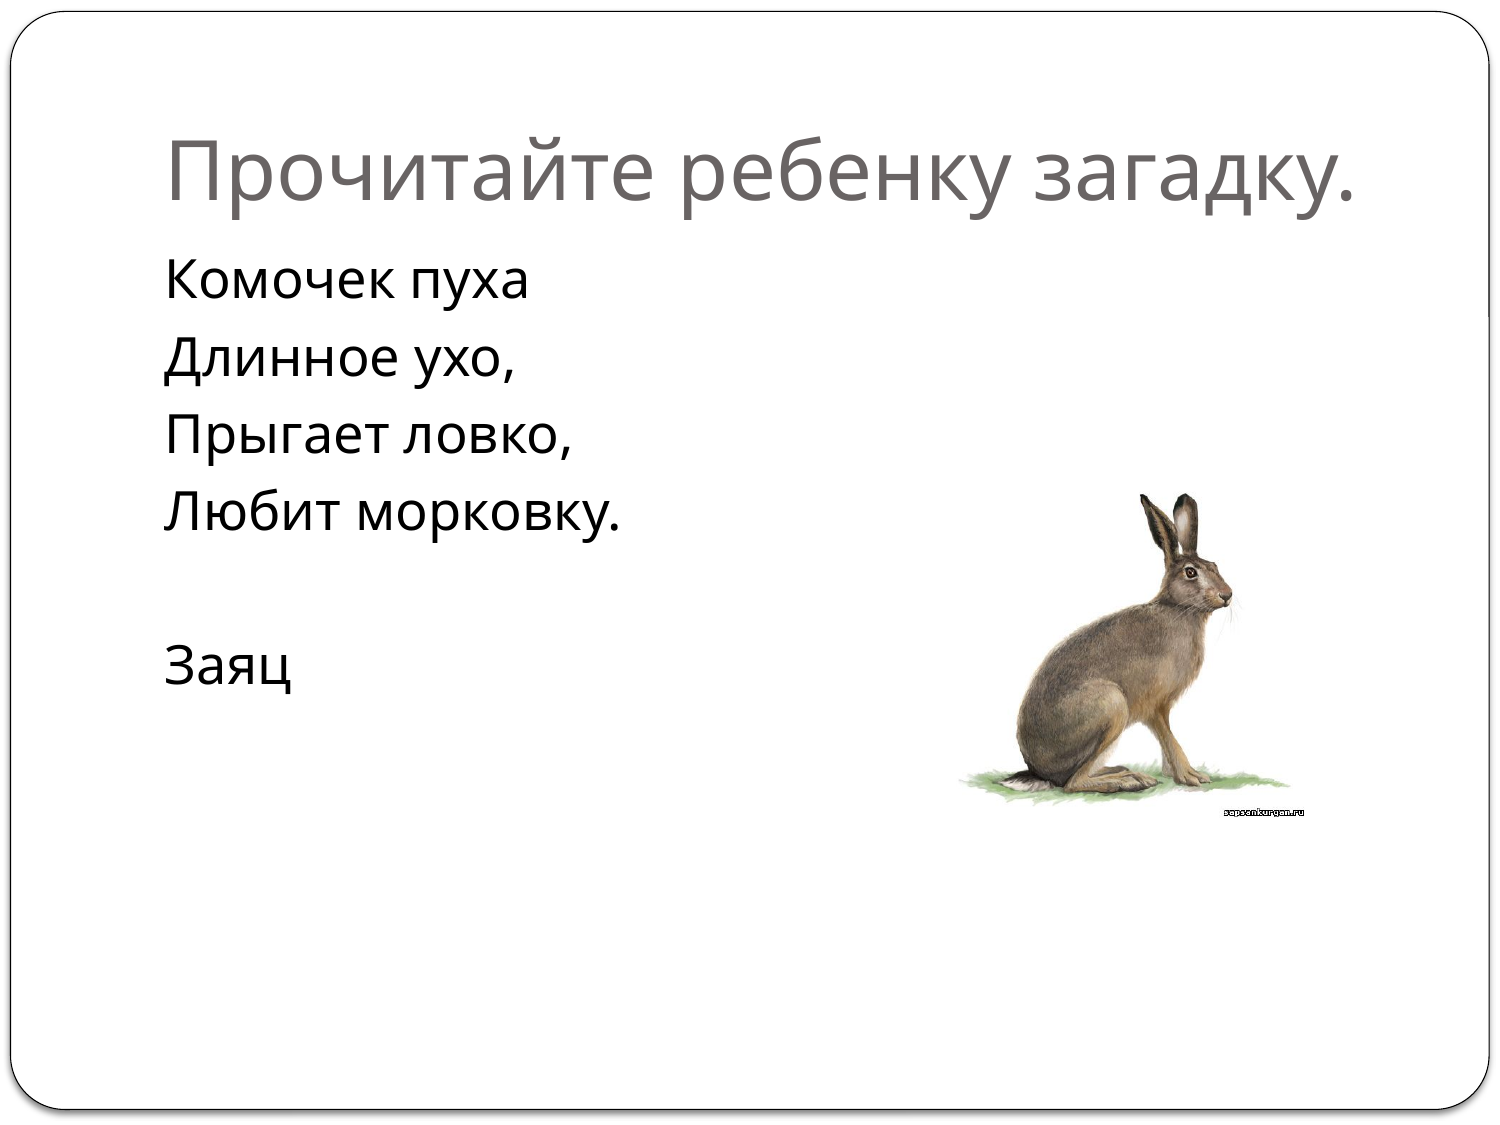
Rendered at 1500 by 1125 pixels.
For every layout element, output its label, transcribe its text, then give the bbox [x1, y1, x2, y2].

title Прочитайте ребенку загадку. [150, 45, 1425, 233]
picture [949, 474, 1307, 819]
list Комочек пуха Длинное ухо, Прыгает ловко, Любит морковку. Заяц [150, 237, 1425, 988]
